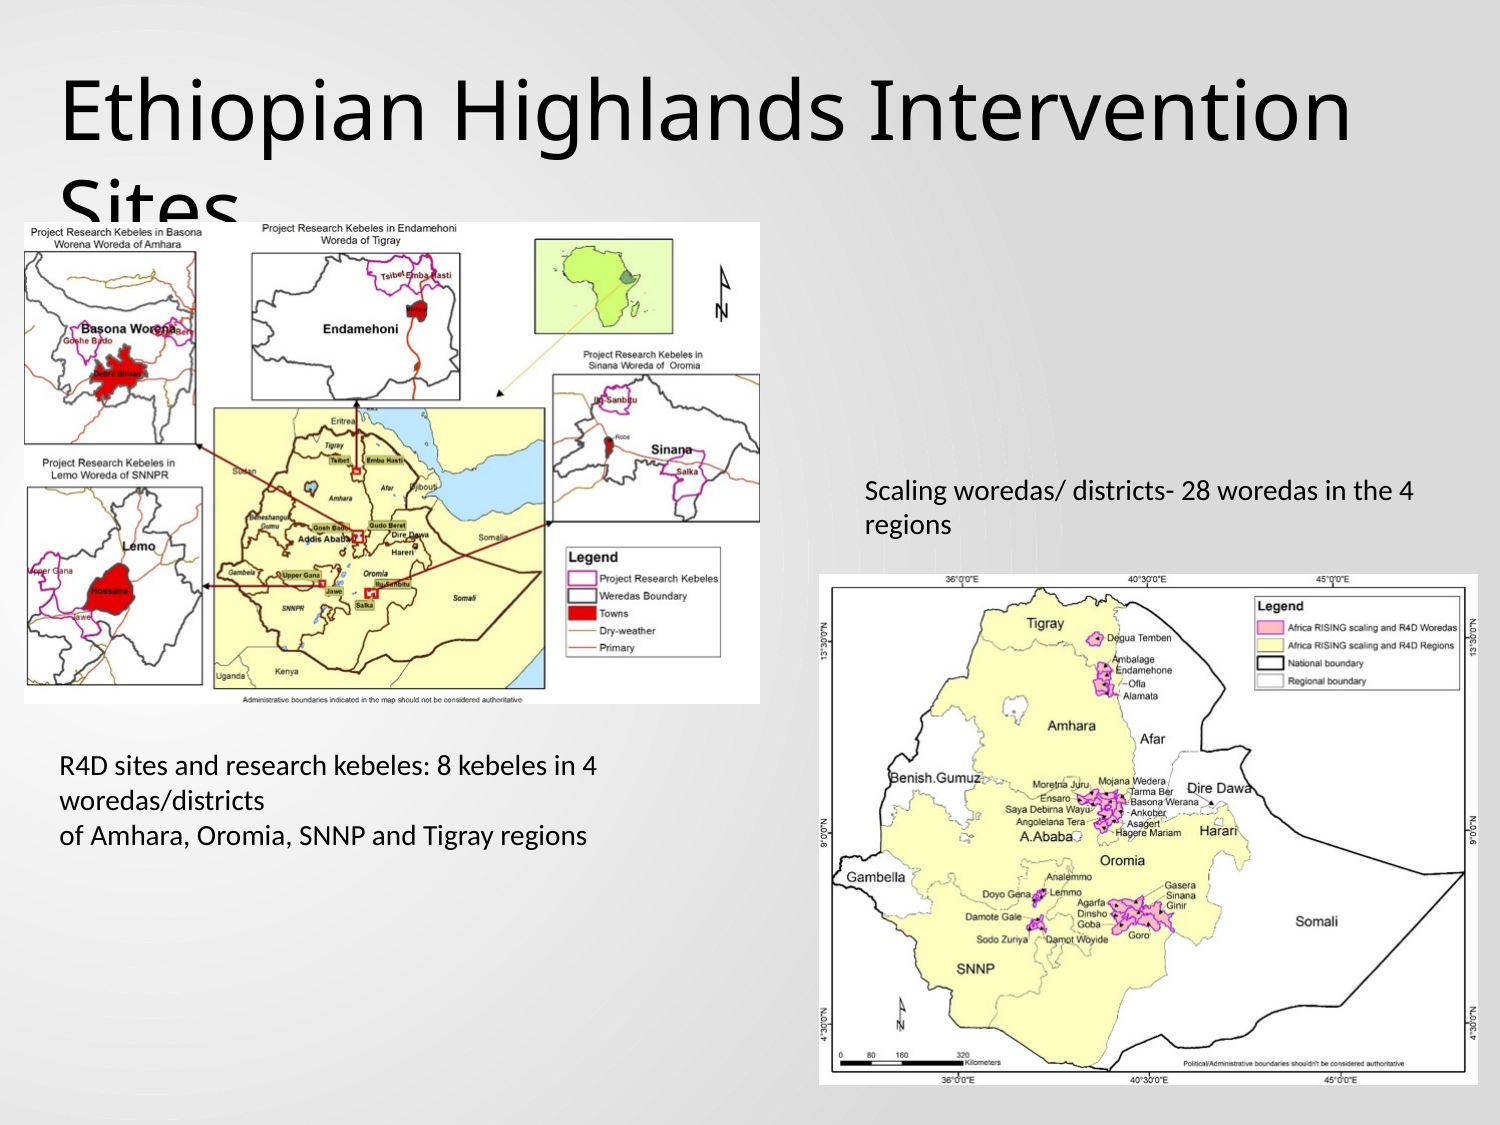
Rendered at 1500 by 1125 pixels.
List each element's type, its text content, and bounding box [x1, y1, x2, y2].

picture [818, 574, 1478, 1086]
text_box Scaling woredas/ districts- 28 woredas in the 4 regions [850, 463, 1500, 549]
picture [24, 222, 760, 705]
text_box R4D sites and research kebeles: 8 kebeles in 4 woredas/districts of Amhara, Oromia, SNNP and Tigray regions [44, 709, 816, 859]
list Ethiopian Highlands Intervention Sites [24, 50, 1438, 188]
